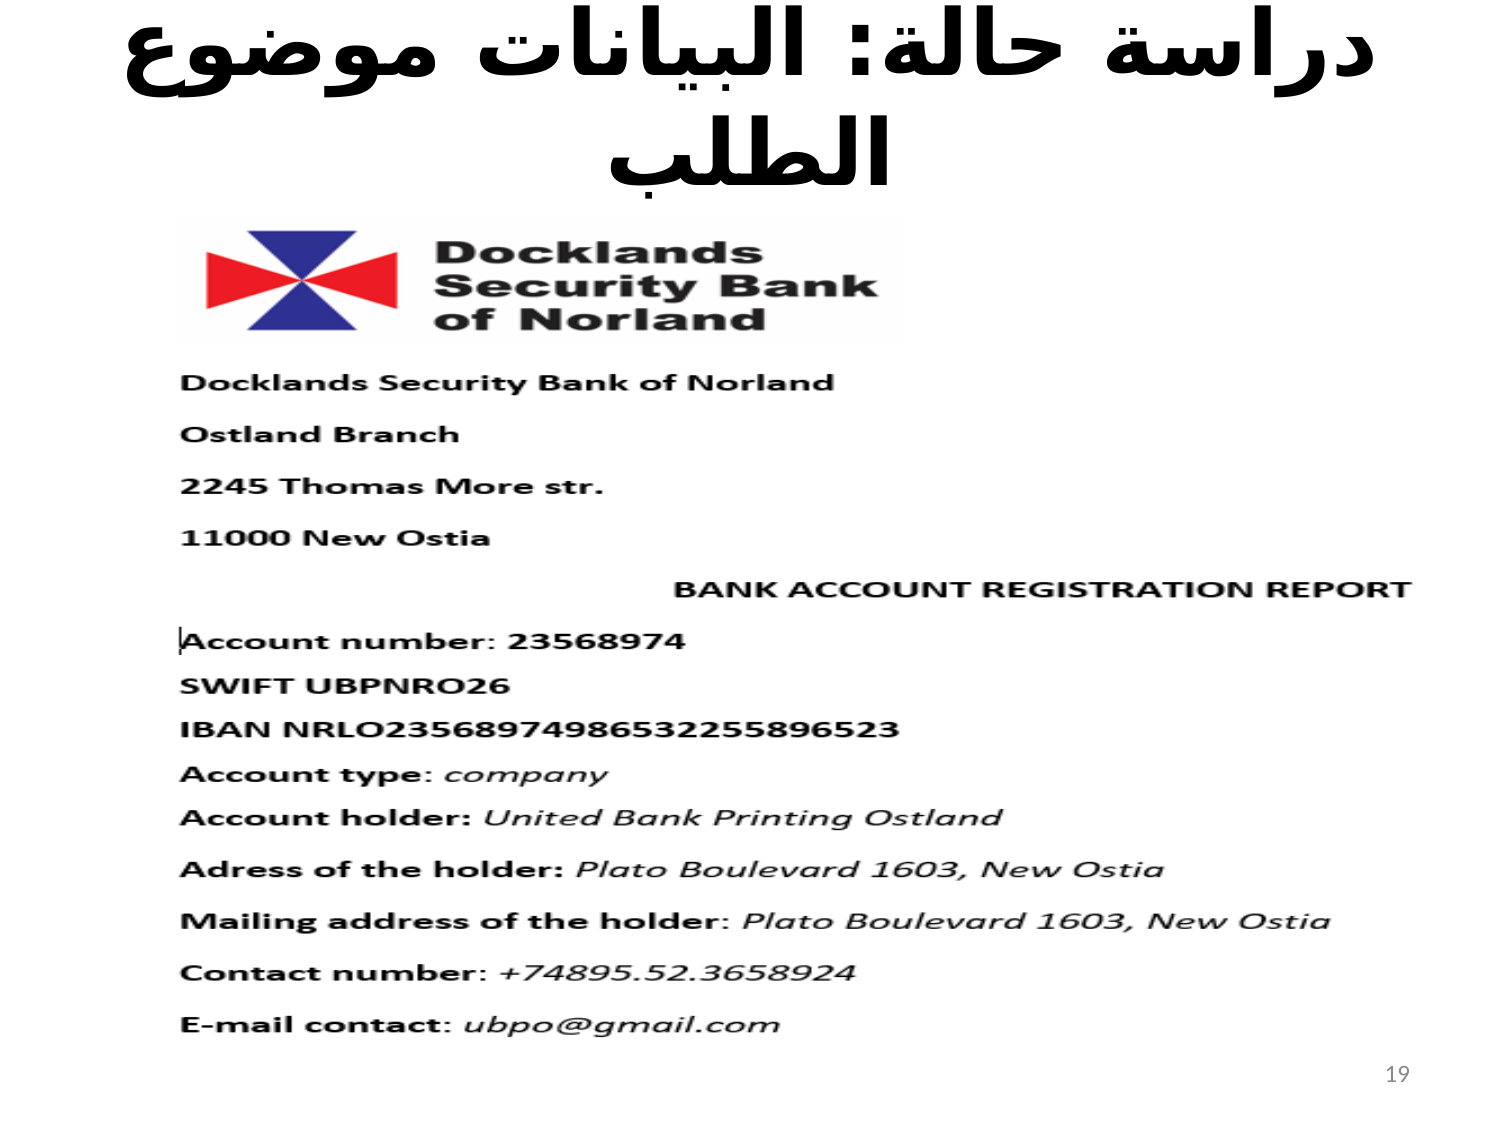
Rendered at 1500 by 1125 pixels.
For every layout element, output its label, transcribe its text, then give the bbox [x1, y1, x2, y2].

title دراسة حالة: البيانات موضوع الطلب [75, 0, 1425, 188]
picture [137, 206, 1451, 1043]
slide_number 19 [1074, 1051, 1425, 1103]
